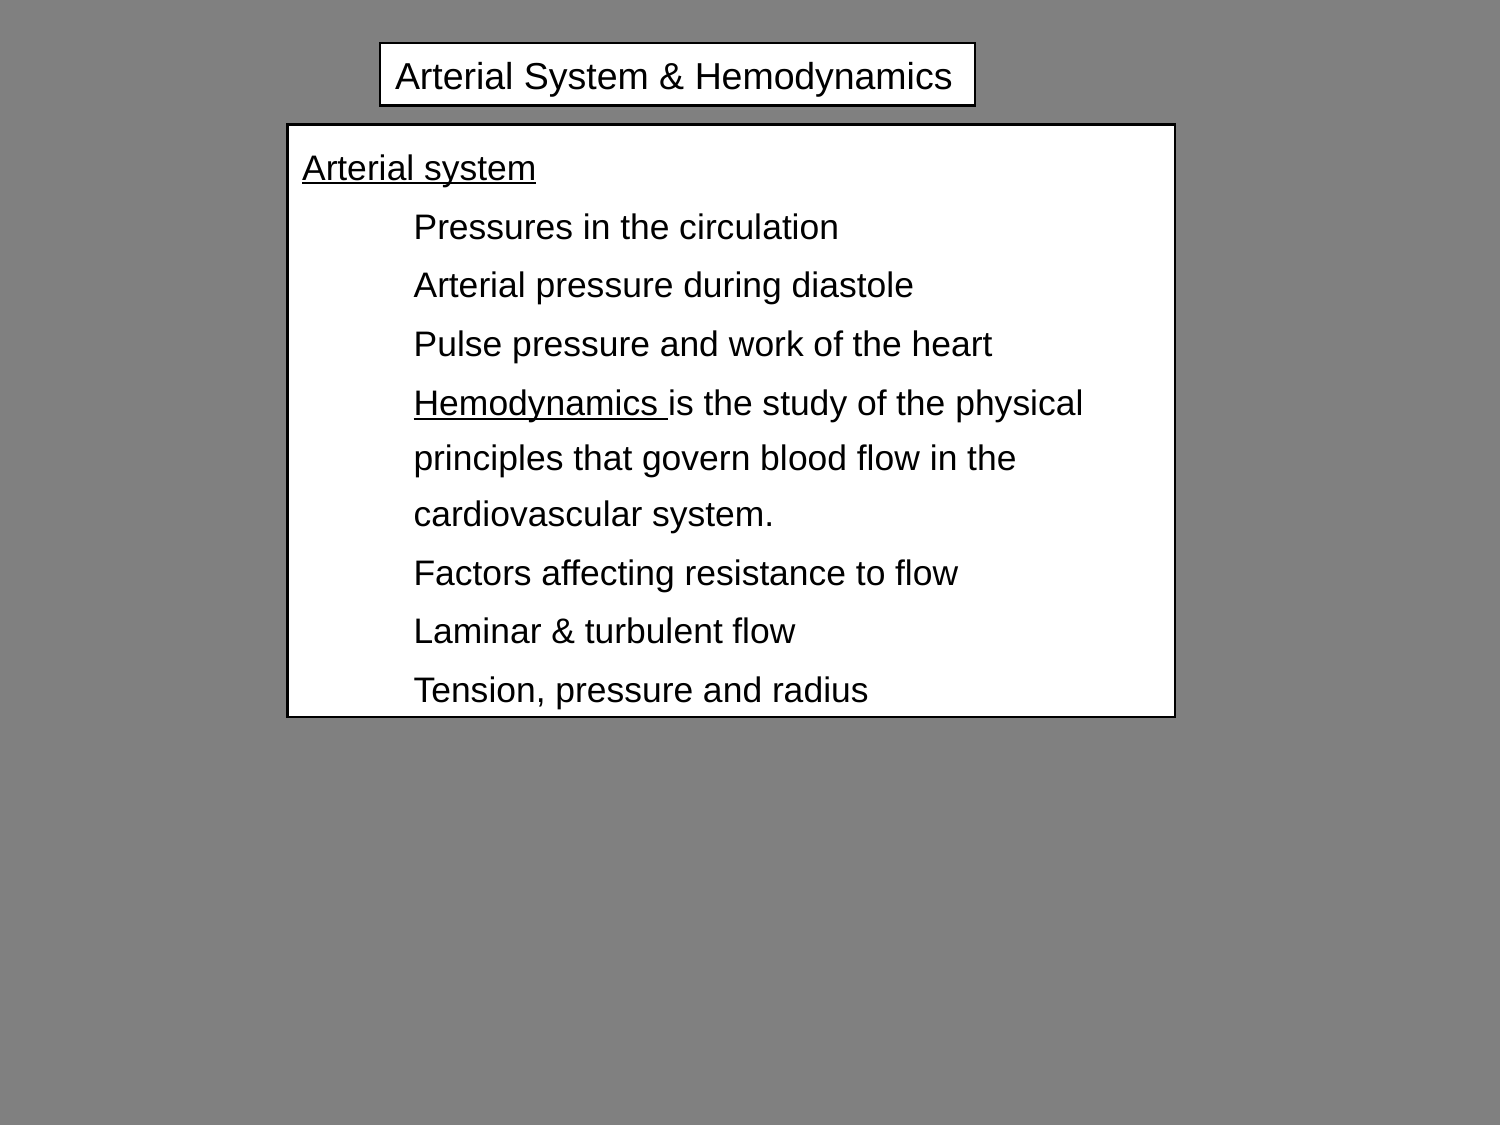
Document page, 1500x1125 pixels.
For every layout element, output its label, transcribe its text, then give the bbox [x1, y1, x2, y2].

title Arterial System & Hemodynamics [379, 42, 976, 107]
text_box Arterial system Pressures in the circulation Arterial pressure during diastole Pulse pressure and work of the heart Hemodynamics is the study of the physical principles that govern blood flow in the cardiovascular system. Factors affecting resistance to flow Laminar & turbulent flow Tension, pressure and radius [287, 124, 1175, 717]
